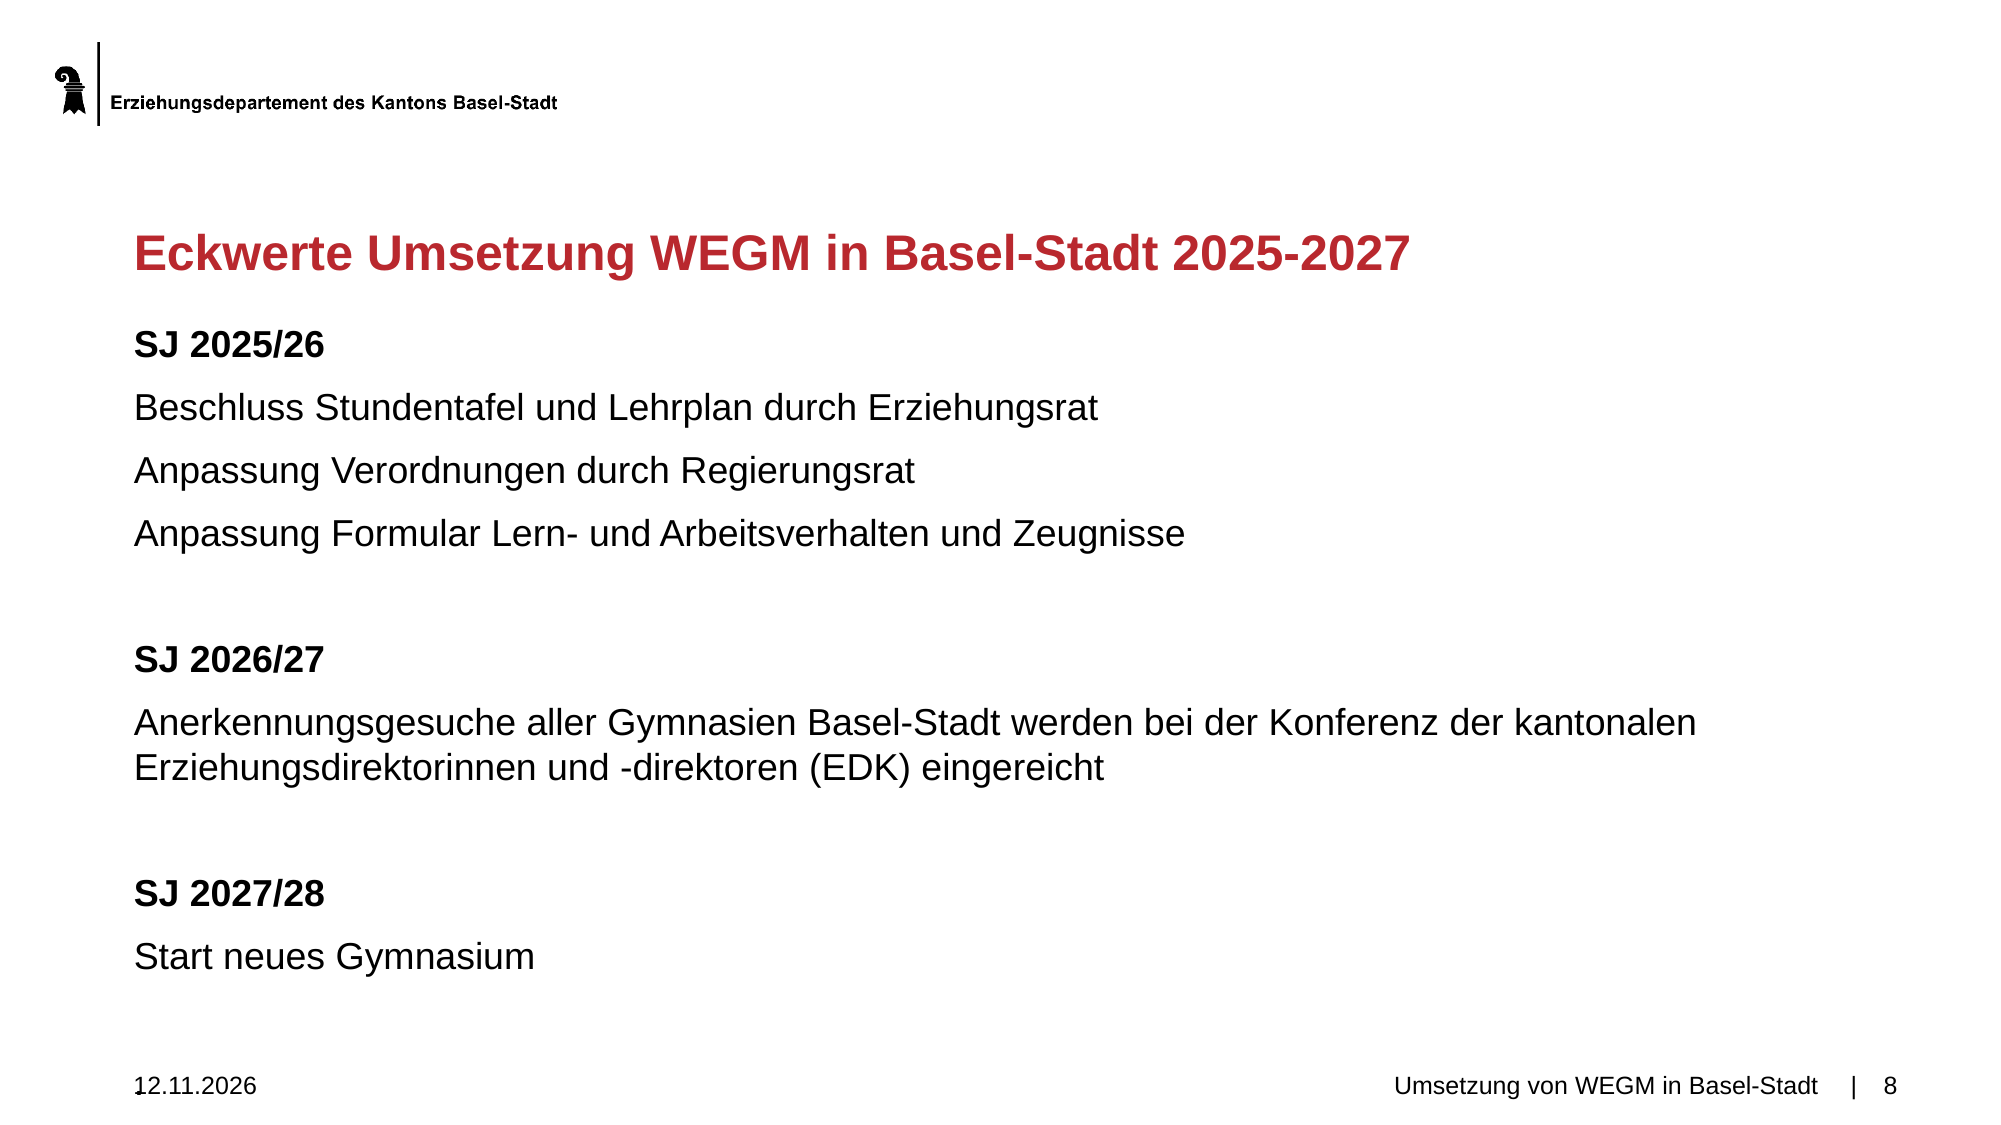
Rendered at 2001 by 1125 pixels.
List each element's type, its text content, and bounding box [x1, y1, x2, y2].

list SJ 2025/26 Beschluss Stundentafel und Lehrplan durch Erziehungsrat Anpassung Verordnungen durch Regierungsrat Anpassung Formular Lern- und Arbeitsverhalten und Zeugnisse SJ 2026/27 Anerkennungsgesuche aller Gymnasien Basel-Stadt werden bei der Konferenz der kantonalen Erziehungsdirektorinnen und -direktoren (EDK) eingereicht SJ 2027/28 Start neues Gymnasium . [133, 320, 1914, 1018]
slide_number | 8 [1850, 1064, 2000, 1125]
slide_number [133, 1064, 567, 1125]
footer Umsetzung von WEGM in Basel-Stadt [598, 1064, 1820, 1125]
picture [54, 42, 557, 126]
title Eckwerte Umsetzung WEGM in Basel-Stadt 2025-2027 [133, 219, 1914, 281]
